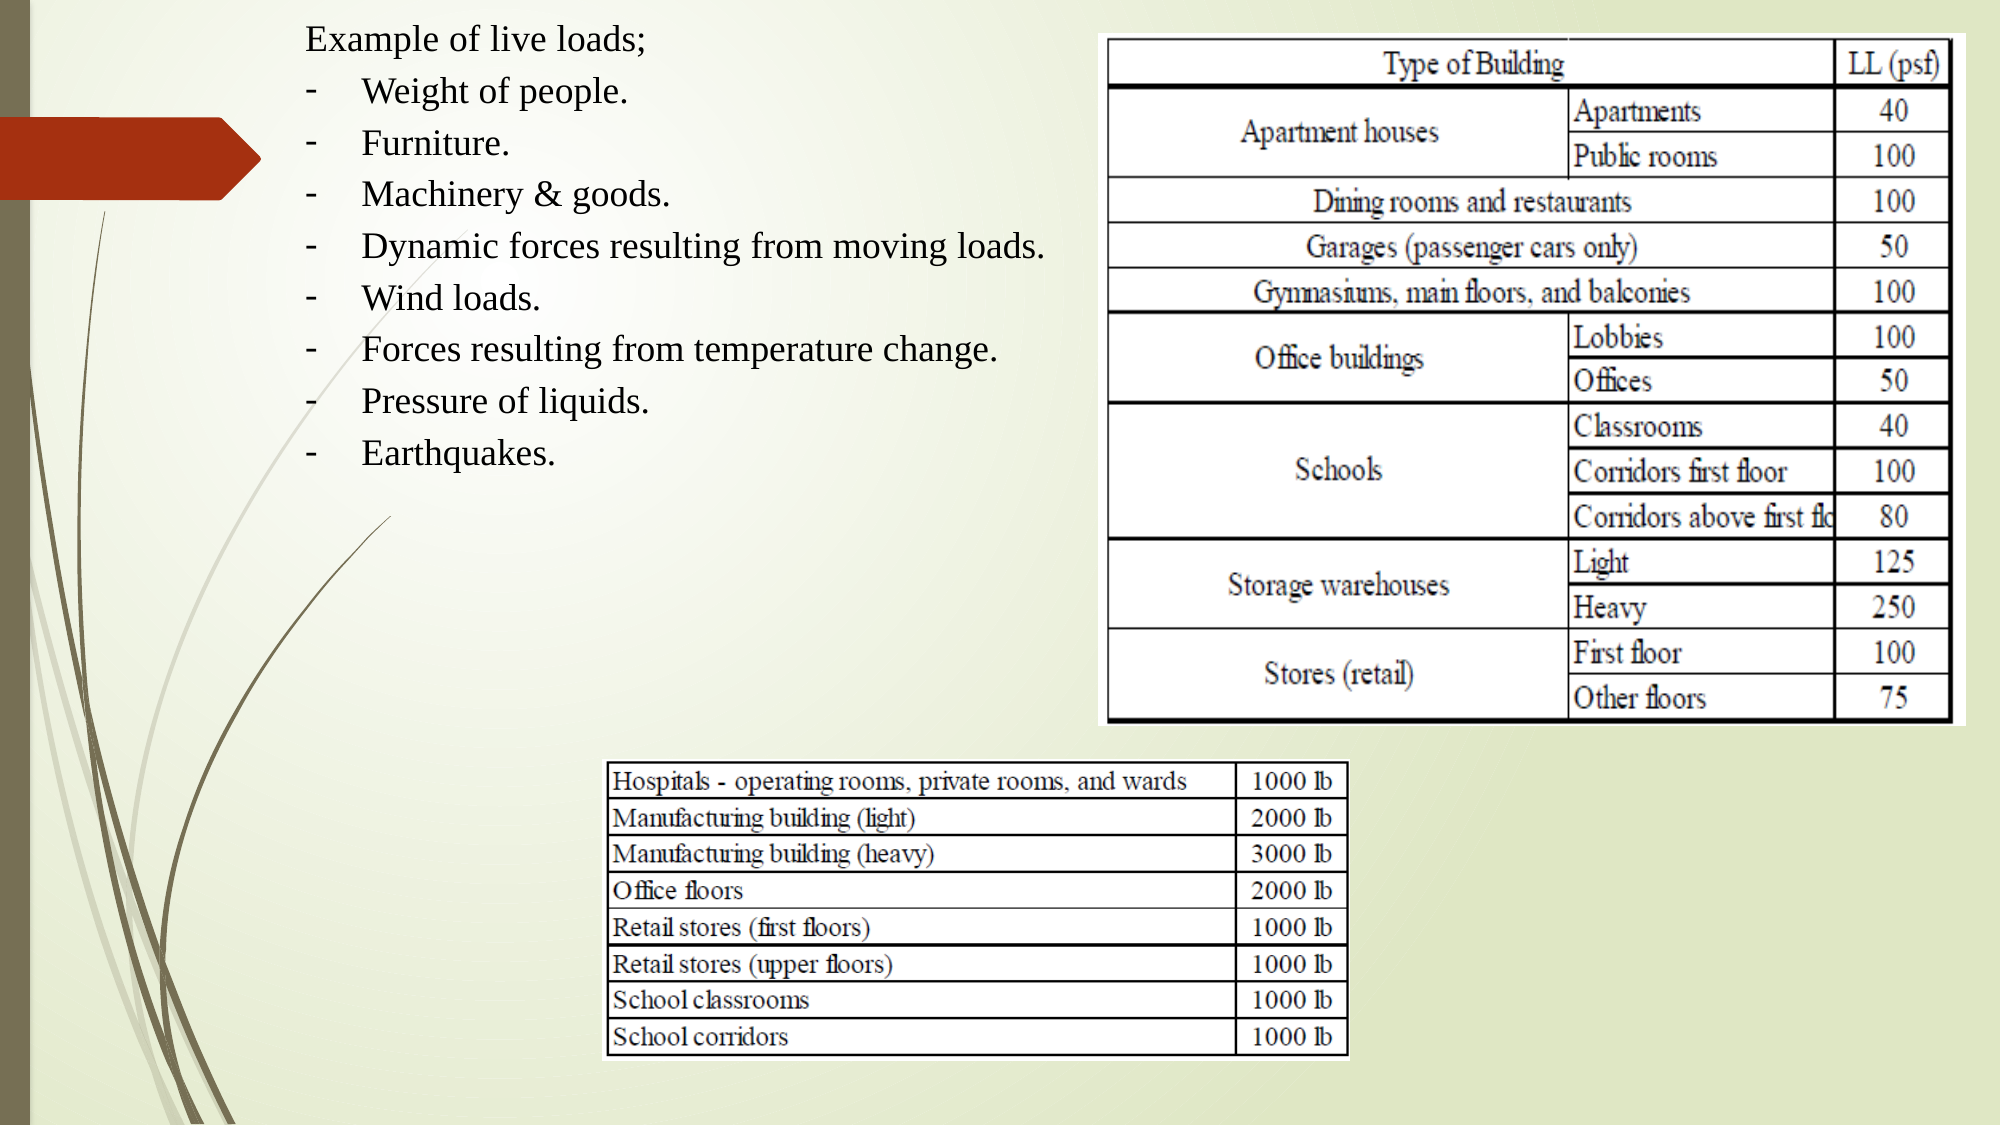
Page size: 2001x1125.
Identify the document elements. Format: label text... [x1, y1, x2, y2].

picture [602, 758, 1350, 1061]
text_box Example of live loads; Weight of people. Furniture. Machinery & goods. Dynamic forces resulting from moving loads. Wind loads. Forces resulting from temperature change. Pressure of liquids. Earthquakes. [290, 0, 1291, 481]
picture [1098, 33, 1966, 726]
